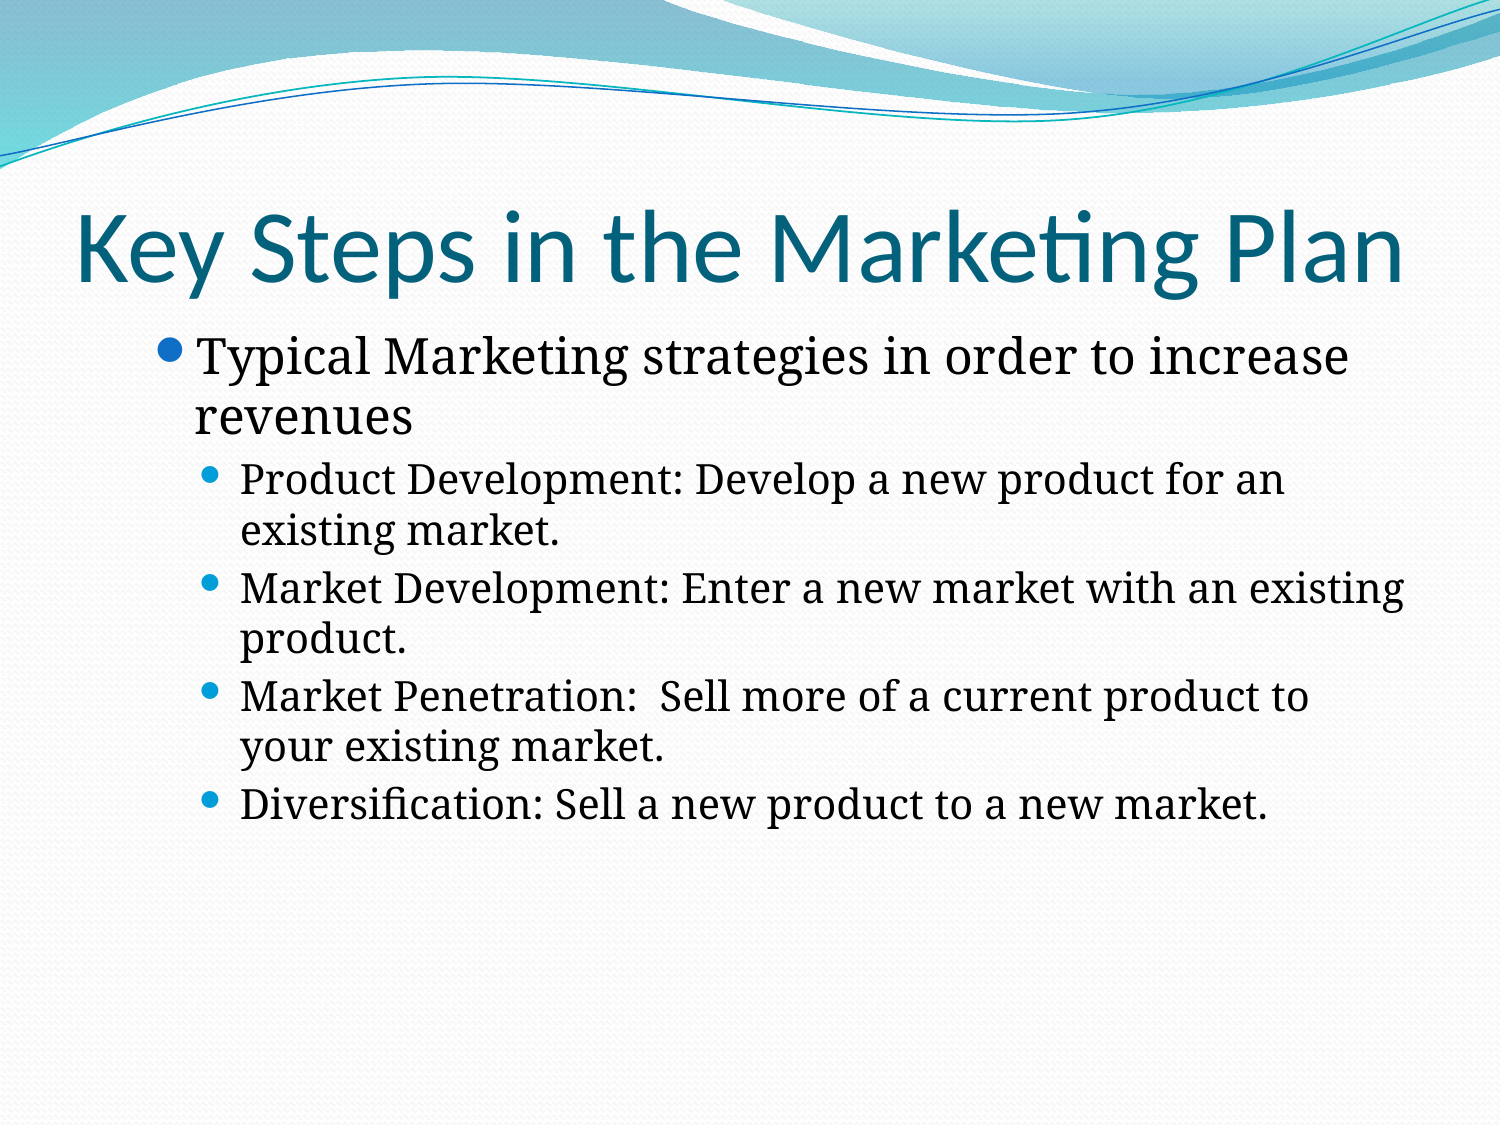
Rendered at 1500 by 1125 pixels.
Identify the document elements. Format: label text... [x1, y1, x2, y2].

list Typical Marketing strategies in order to increase revenues Product Development: Develop a new product for an existing market. Market Development: Enter a new market with an existing product. Market Penetration: Sell more of a current product to your existing market. Diversification: Sell a new product to a new market. [75, 317, 1425, 1038]
title Key Steps in the Marketing Plan [75, 115, 1425, 303]
